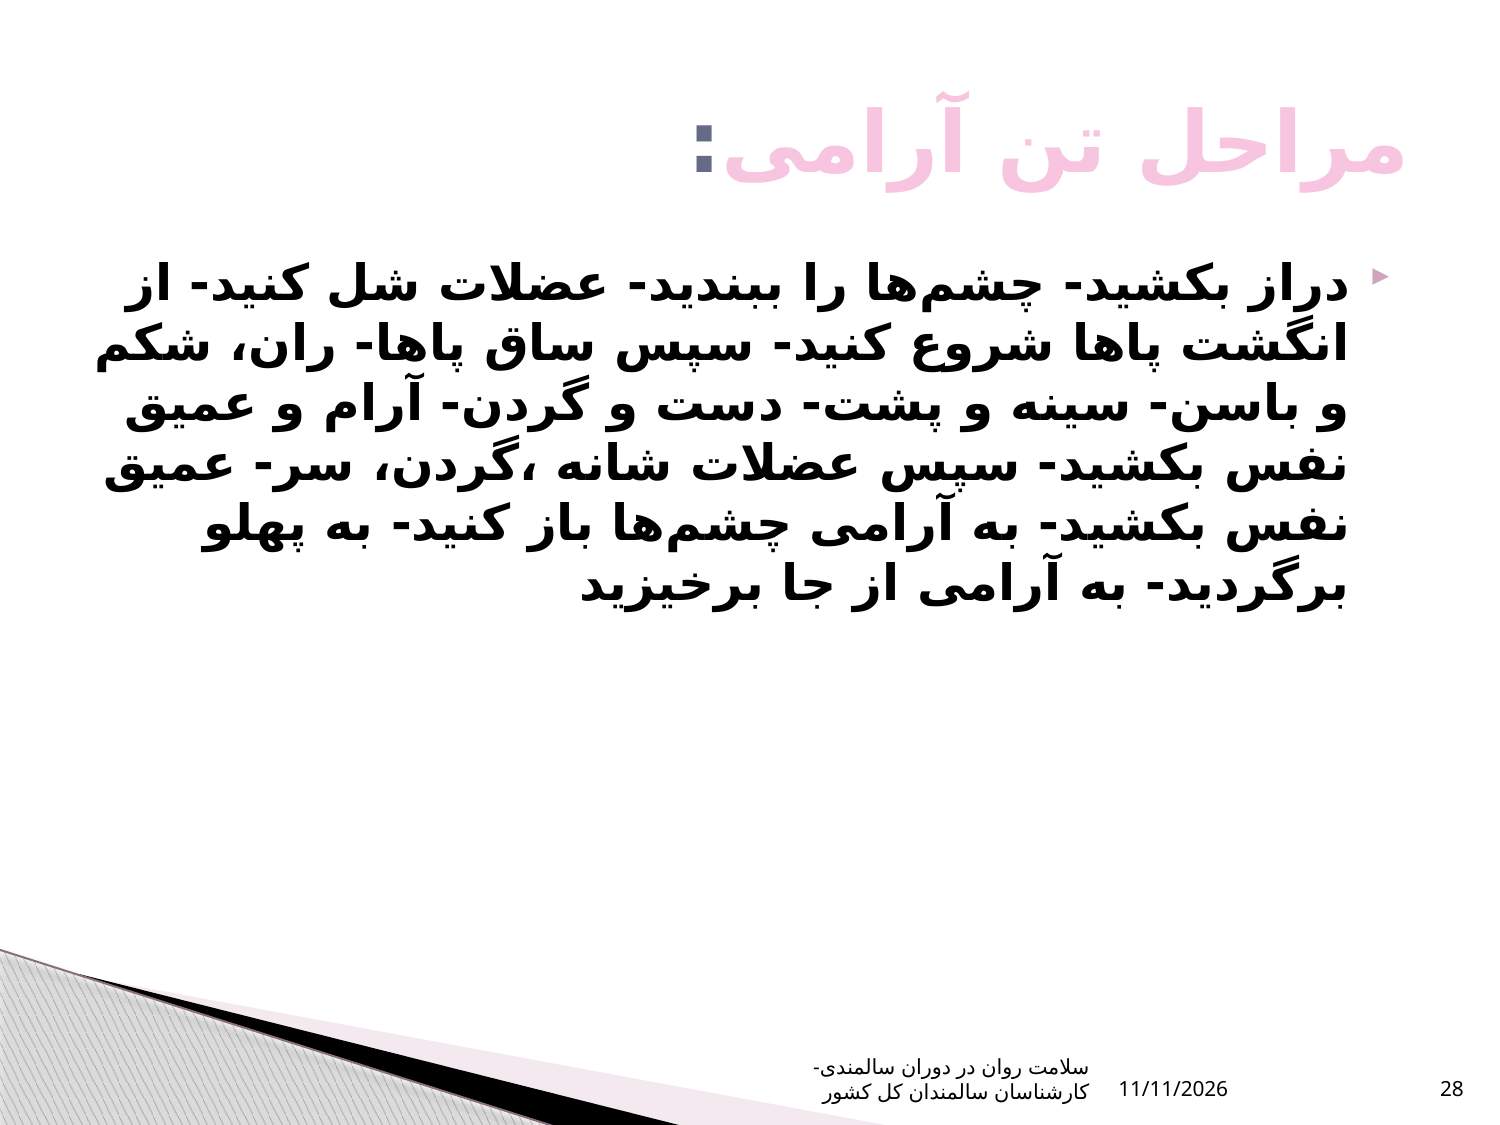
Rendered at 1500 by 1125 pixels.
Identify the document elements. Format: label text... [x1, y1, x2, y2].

list دراز بکشید- چشم‌ها را ببندید- عضلات شل کنید- از انگشت پاها شروع کنید- سپس ساق پاها- ران، شکم و باسن- سینه و پشت- دست و گردن- آرام و عمیق نفس بکشید- سپس عضلات شانه ،گردن، سر- عمیق نفس بکشید- به آرامی چشم‌ها باز کنید- به پهلو برگردید- به آرامی از جا برخیزید [75, 243, 1425, 986]
title مراحل تن آرامی: [75, 45, 1425, 233]
slide_number 28 [1418, 1051, 1479, 1112]
footer سلامت روان در دوران سالمندی- کارشناسان سالمندان کل کشور [718, 1051, 1105, 1112]
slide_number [1105, 1051, 1418, 1112]
